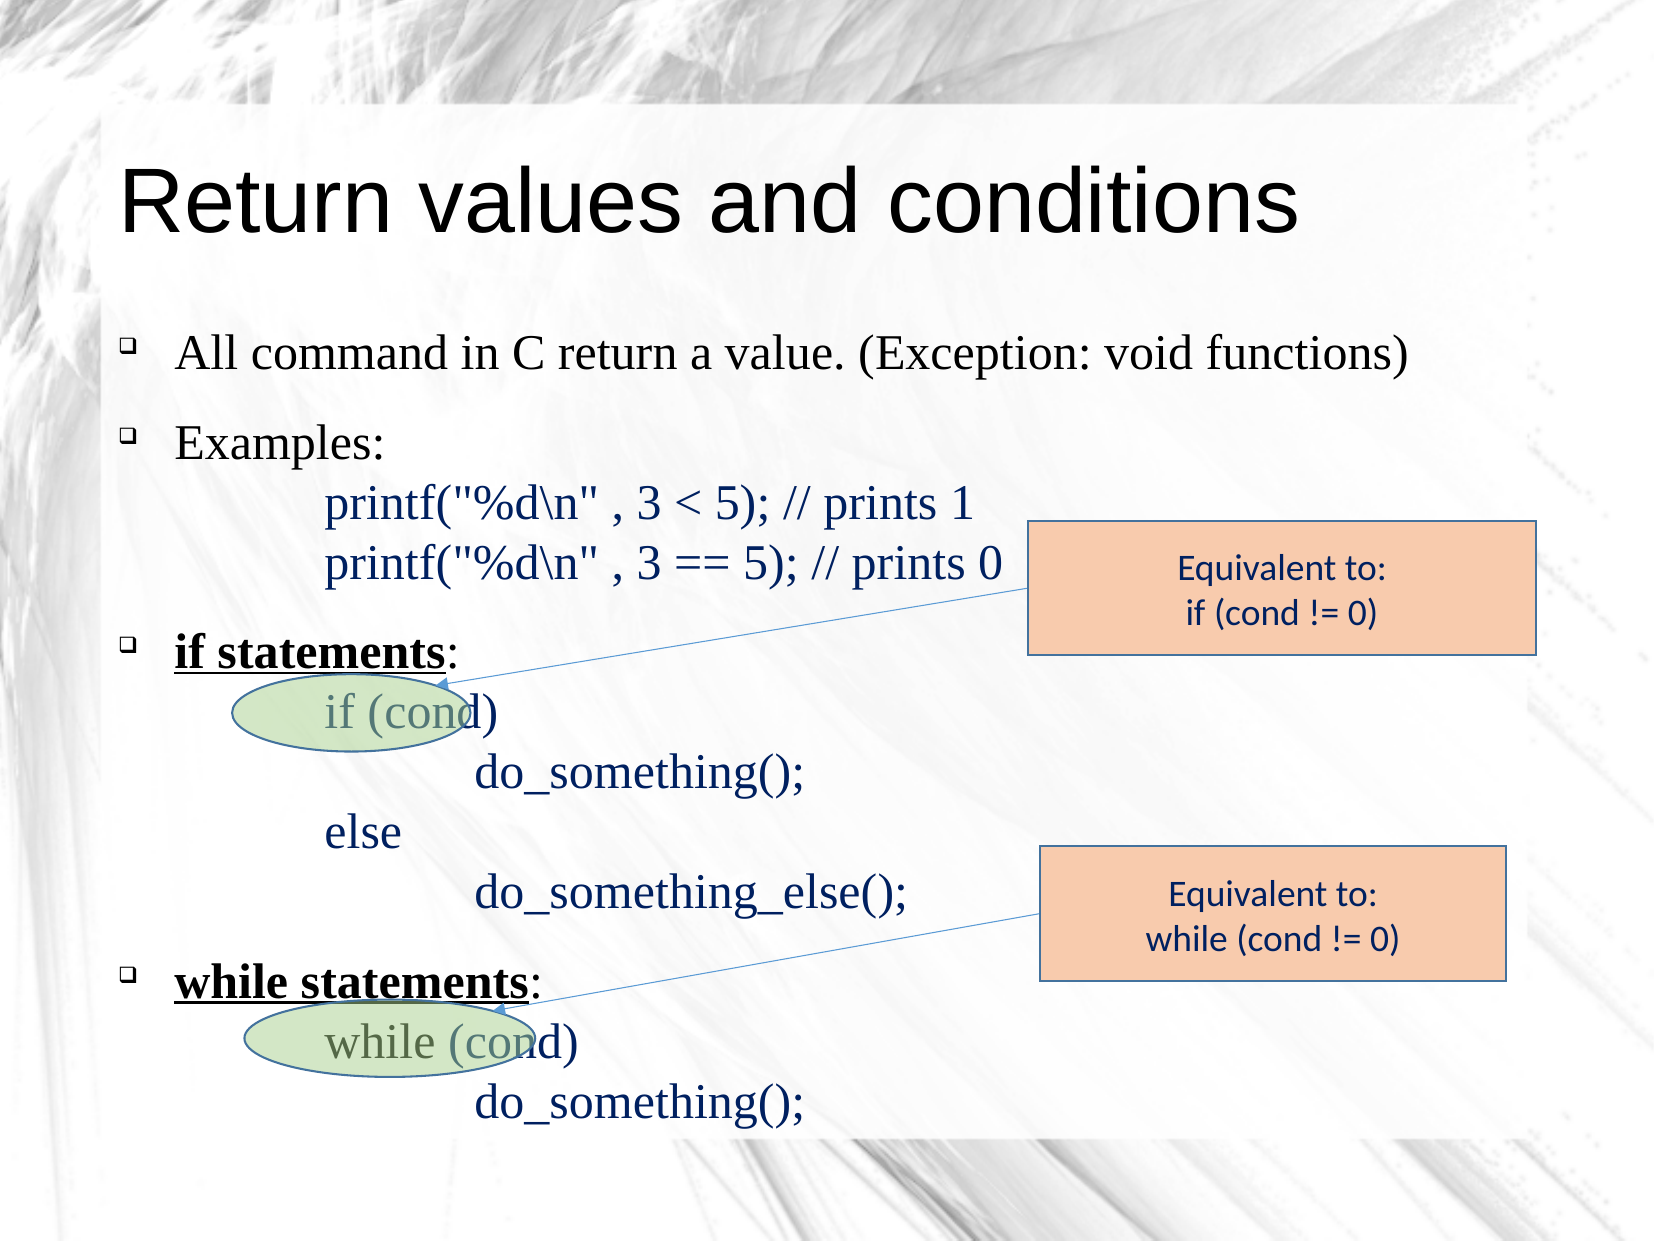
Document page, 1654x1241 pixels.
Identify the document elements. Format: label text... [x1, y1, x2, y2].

text_box Equivalent to: while (cond != 0) [1039, 845, 1507, 982]
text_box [492, 913, 1041, 1011]
list All command in C return a value. (Exception: void functions) Examples: printf("%d\n" , 3 < 5); // prints 1 printf("%d\n" , 3 == 5); // prints 0 if statements: if (cond) do_something(); else do_something_else(); while statements: while (cond) do_something(); [118, 319, 1571, 1241]
title Return values and conditions [118, 112, 1506, 281]
text_box Equivalent to: if (cond != 0) [1027, 520, 1537, 656]
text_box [435, 588, 1028, 686]
text_box [243, 998, 537, 1078]
text_box [231, 673, 472, 753]
picture [0, 0, 1654, 1241]
